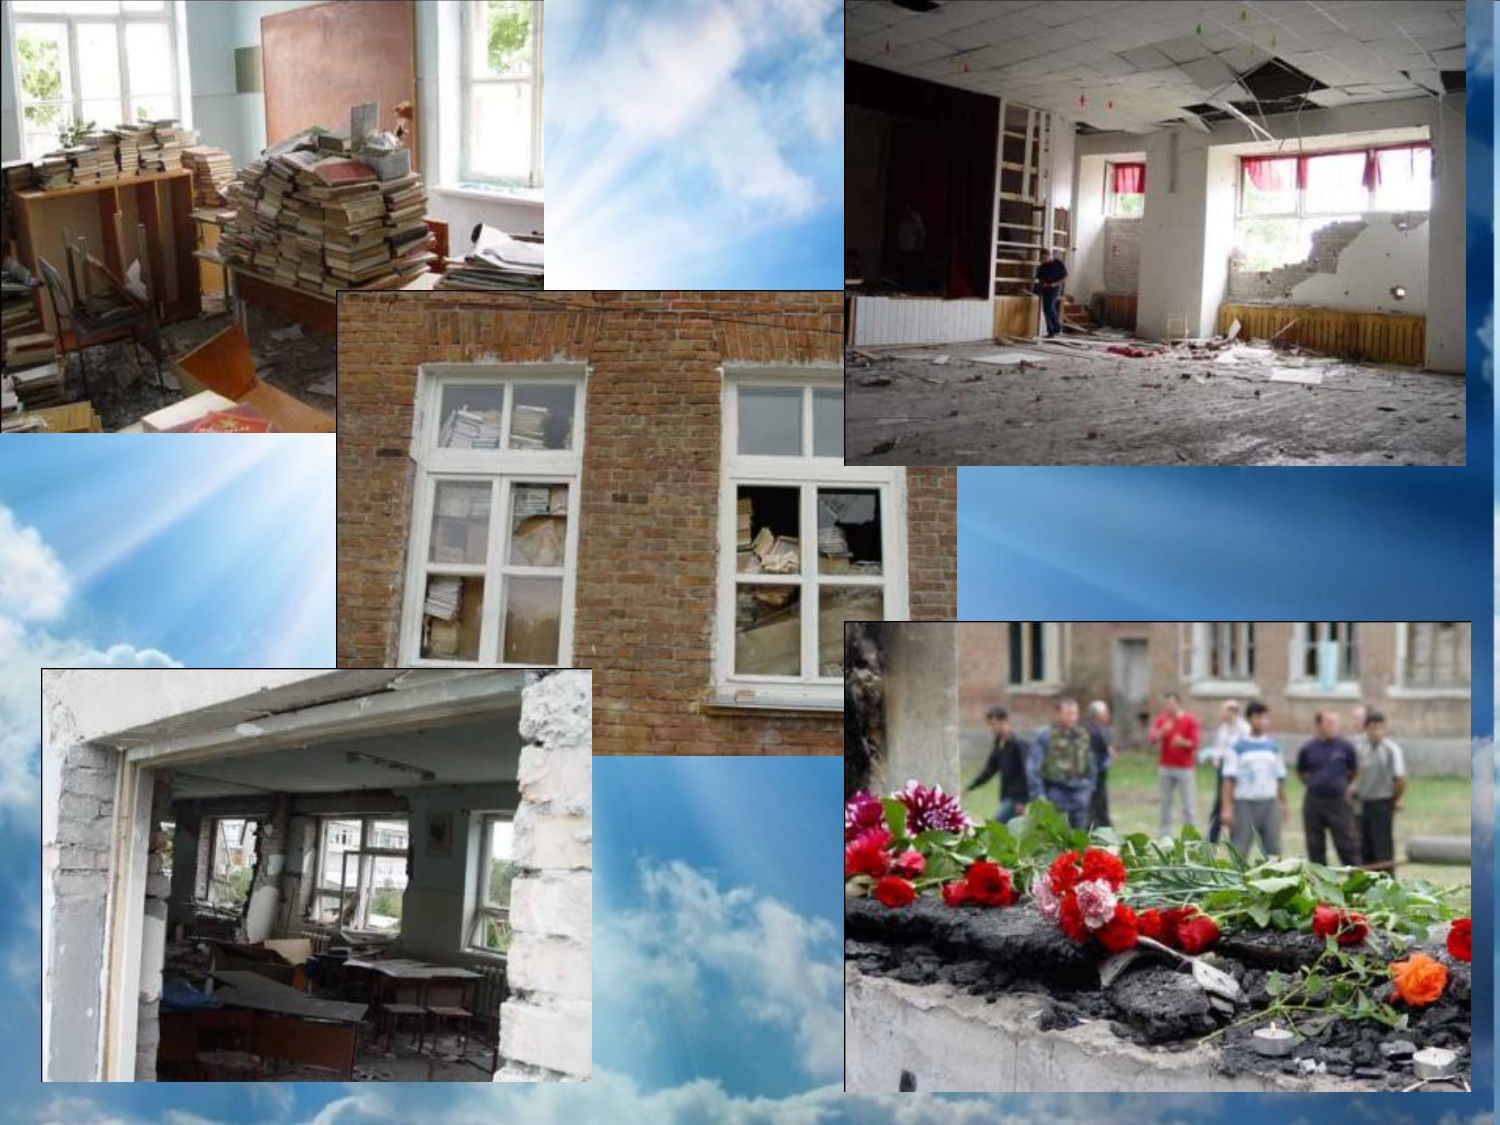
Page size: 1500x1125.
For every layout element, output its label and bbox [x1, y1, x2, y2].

picture [0, 0, 1500, 1125]
text_box [0, 0, 544, 433]
